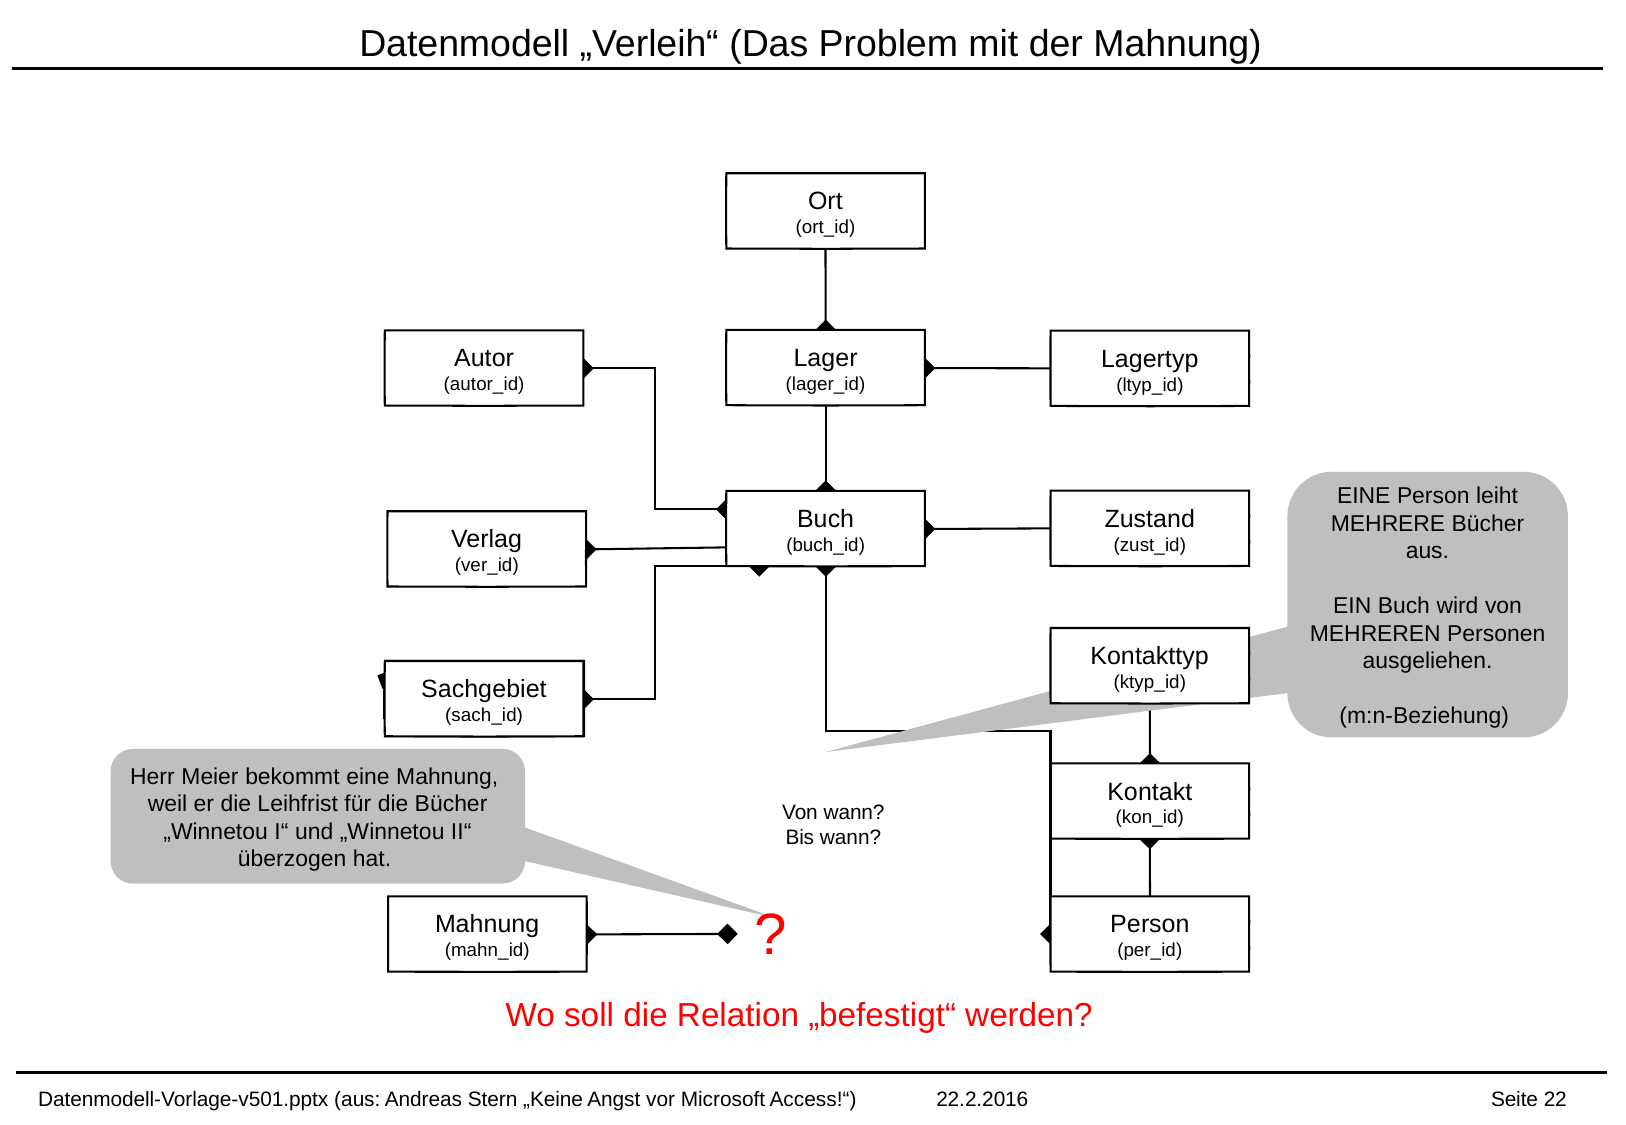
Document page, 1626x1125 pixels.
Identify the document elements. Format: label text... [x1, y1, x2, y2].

text_box Verlag (ver_id) [386, 510, 588, 588]
text_box Buch (buch_id) [725, 489, 926, 568]
title Datenmodell „Verleih“ (Das Problem mit der Mahnung) [109, 16, 1512, 89]
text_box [583, 566, 760, 700]
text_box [825, 566, 1051, 934]
text_box ? [740, 889, 803, 975]
text_box Kontakttyp (ktyp_id) [1051, 626, 1251, 705]
text_box Ort (ort_id) [725, 172, 926, 250]
text_box Zustand (zust_id) [1049, 489, 1251, 568]
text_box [583, 368, 727, 510]
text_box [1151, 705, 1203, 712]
text_box Mahnung (mahn_id) [387, 895, 588, 973]
text_box EINE Person leiht MEHRERE Bücher aus. EIN Buch wird von MEHREREN Personen ausgeliehen. (m:n-Beziehung) [1251, 470, 1570, 739]
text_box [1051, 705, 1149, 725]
text_box Kontakt (kon_id) [1052, 762, 1251, 840]
text_box Wo soll die Relation „befestigt“ werden? [490, 986, 1109, 1041]
text_box Autor (autor_id) [383, 329, 585, 407]
text_box Lagertyp (ltyp_id) [1049, 329, 1251, 408]
text_box Herr Meier bekommt eine Mahnung, weil er die Leihfrist für die Bücher „Winnetou I“ und „Winnetou II“ überzogen hat. [109, 747, 740, 911]
text_box Von wann? Bis wann? [767, 790, 825, 856]
text_box Lager (lager_id) [725, 328, 926, 407]
text_box Sachgebiet (sach_id) [383, 659, 585, 738]
text_box Person (per_id) [1049, 895, 1251, 973]
